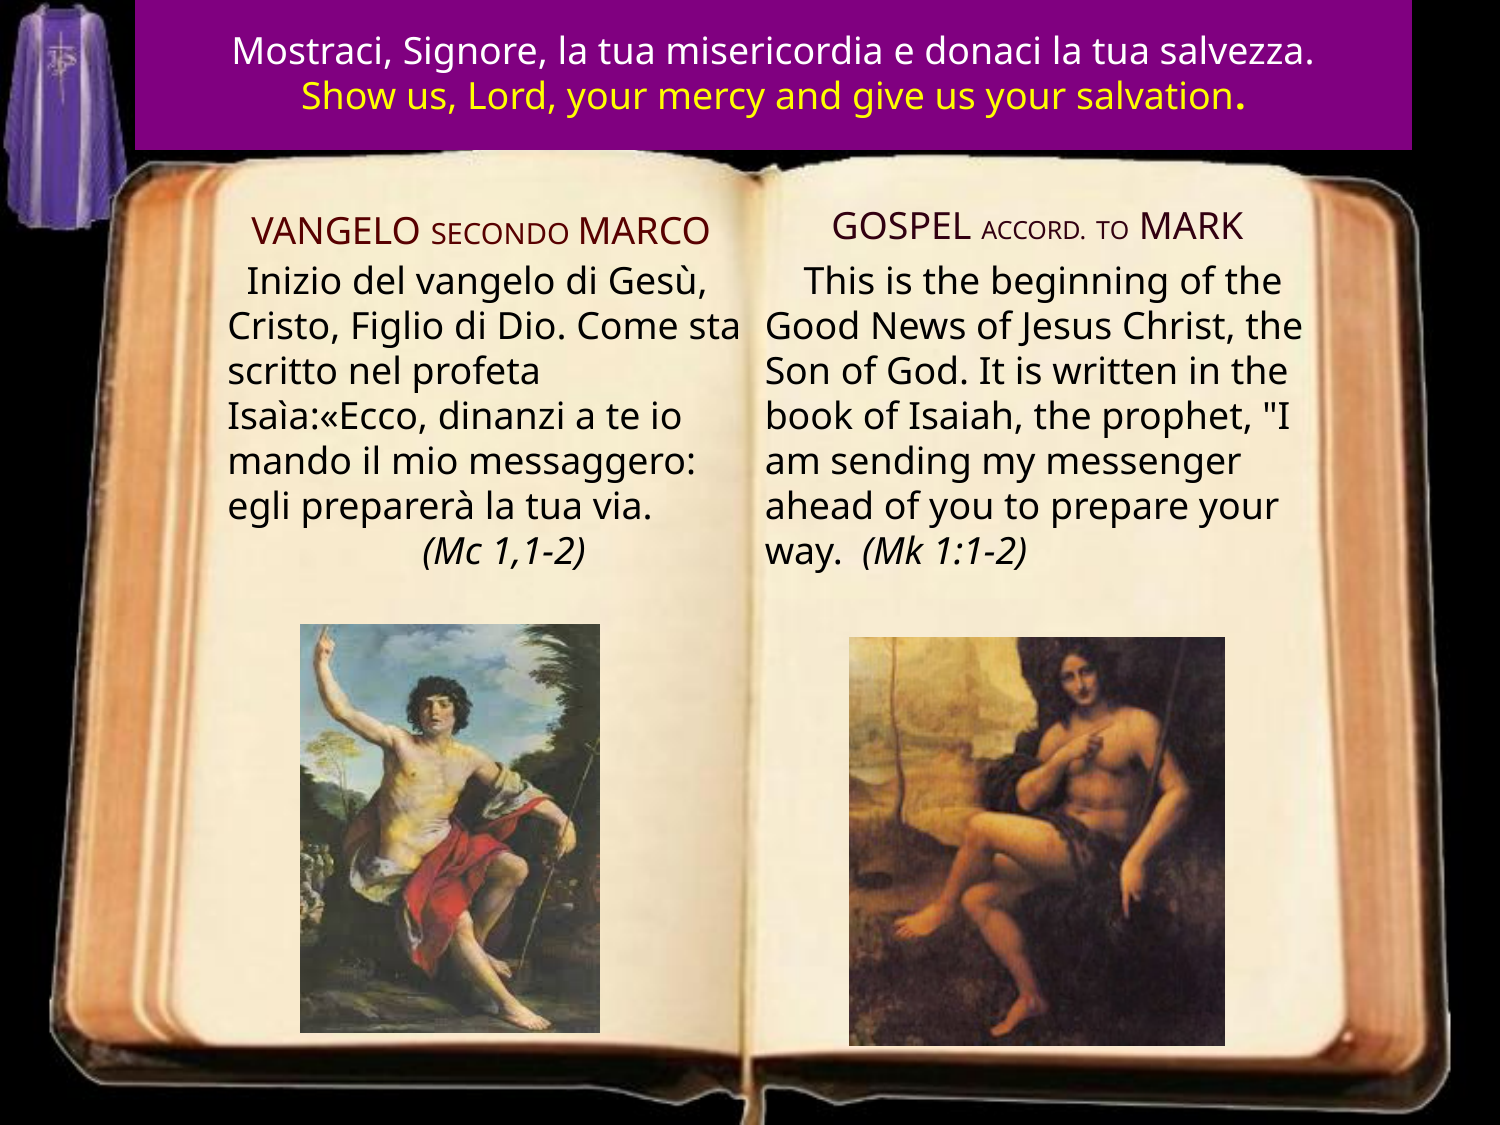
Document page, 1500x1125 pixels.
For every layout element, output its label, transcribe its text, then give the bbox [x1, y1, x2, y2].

text_box This is the beginning of the Good News of Jesus Christ, the Son of God. It is written in the book of Isaiah, the prophet, "I am sending my messenger ahead of you to prepare your way. (Mk 1:1-2) [750, 249, 1325, 580]
text_box VANGELO SECONDO MARCO [24, 199, 938, 260]
picture [0, 0, 1500, 1125]
text_box Mostraci, Signore, la tua misericordia e donaci la tua salvezza. Show us, Lord, your mercy and give us your salvation. [135, 0, 1412, 150]
text_box Inizio del vangelo di Gesù, Cristo, Figlio di Dio. Come sta scritto nel profeta Isaìa:«Ecco, dinanzi a te io mando il mio messaggero: egli preparerà la tua via. (Mc 1,1-2) [212, 260, 750, 580]
title GOSPEL ACCORD. TO MARK [938, 200, 1363, 250]
